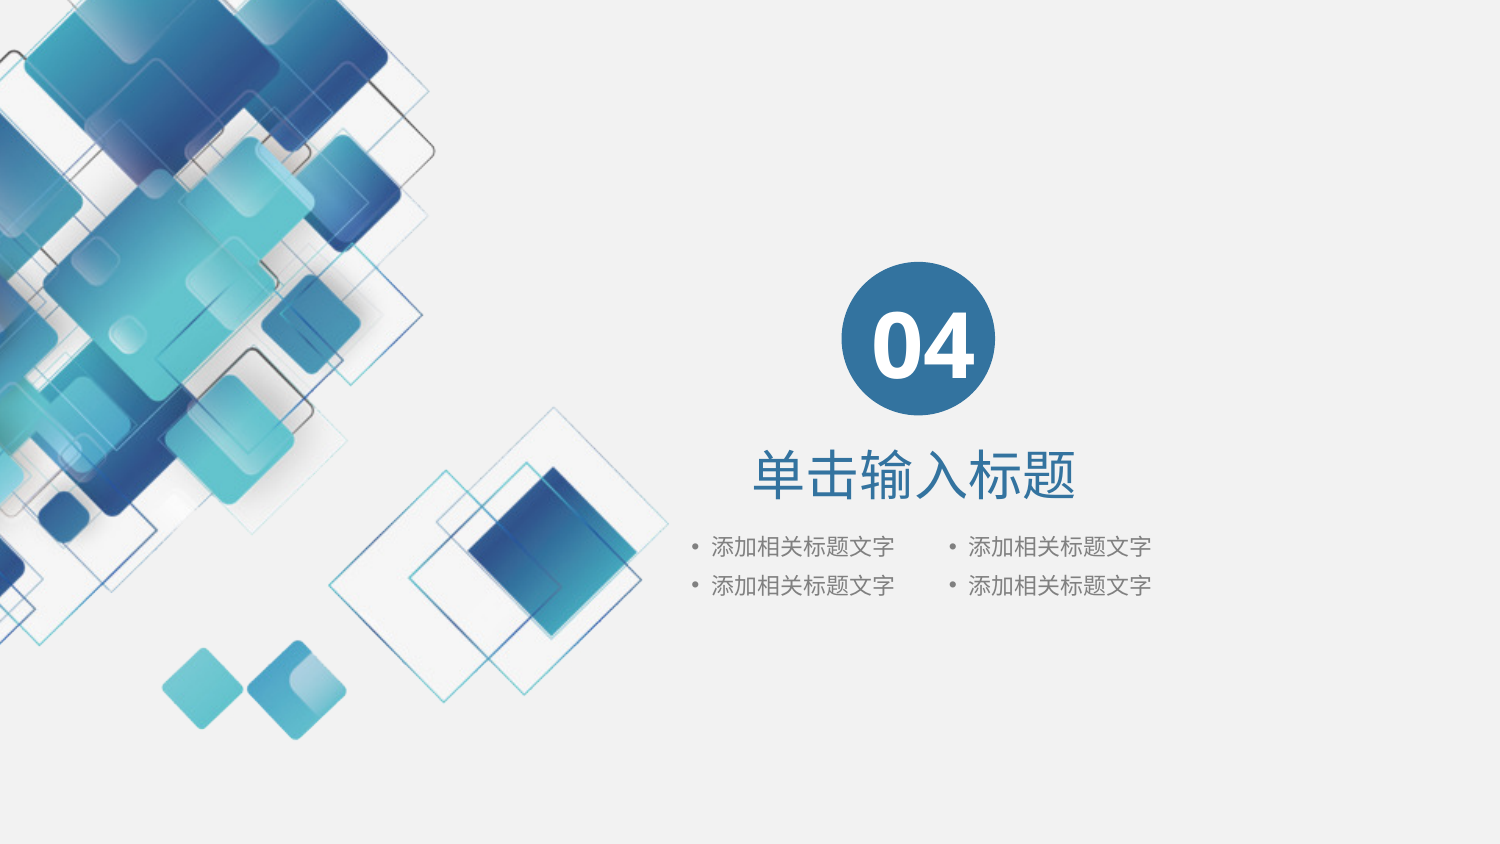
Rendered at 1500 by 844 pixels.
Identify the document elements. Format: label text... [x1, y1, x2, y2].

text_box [840, 261, 1008, 416]
picture [0, 0, 739, 753]
text_box 添加相关标题文字 [744, 571, 896, 599]
text_box 添加相关标题文字 [744, 532, 896, 561]
text_box 添加相关标题文字 [948, 571, 1154, 599]
text_box 添加相关标题文字 [948, 532, 1154, 561]
text_box 单击输入标题 [744, 440, 1100, 506]
